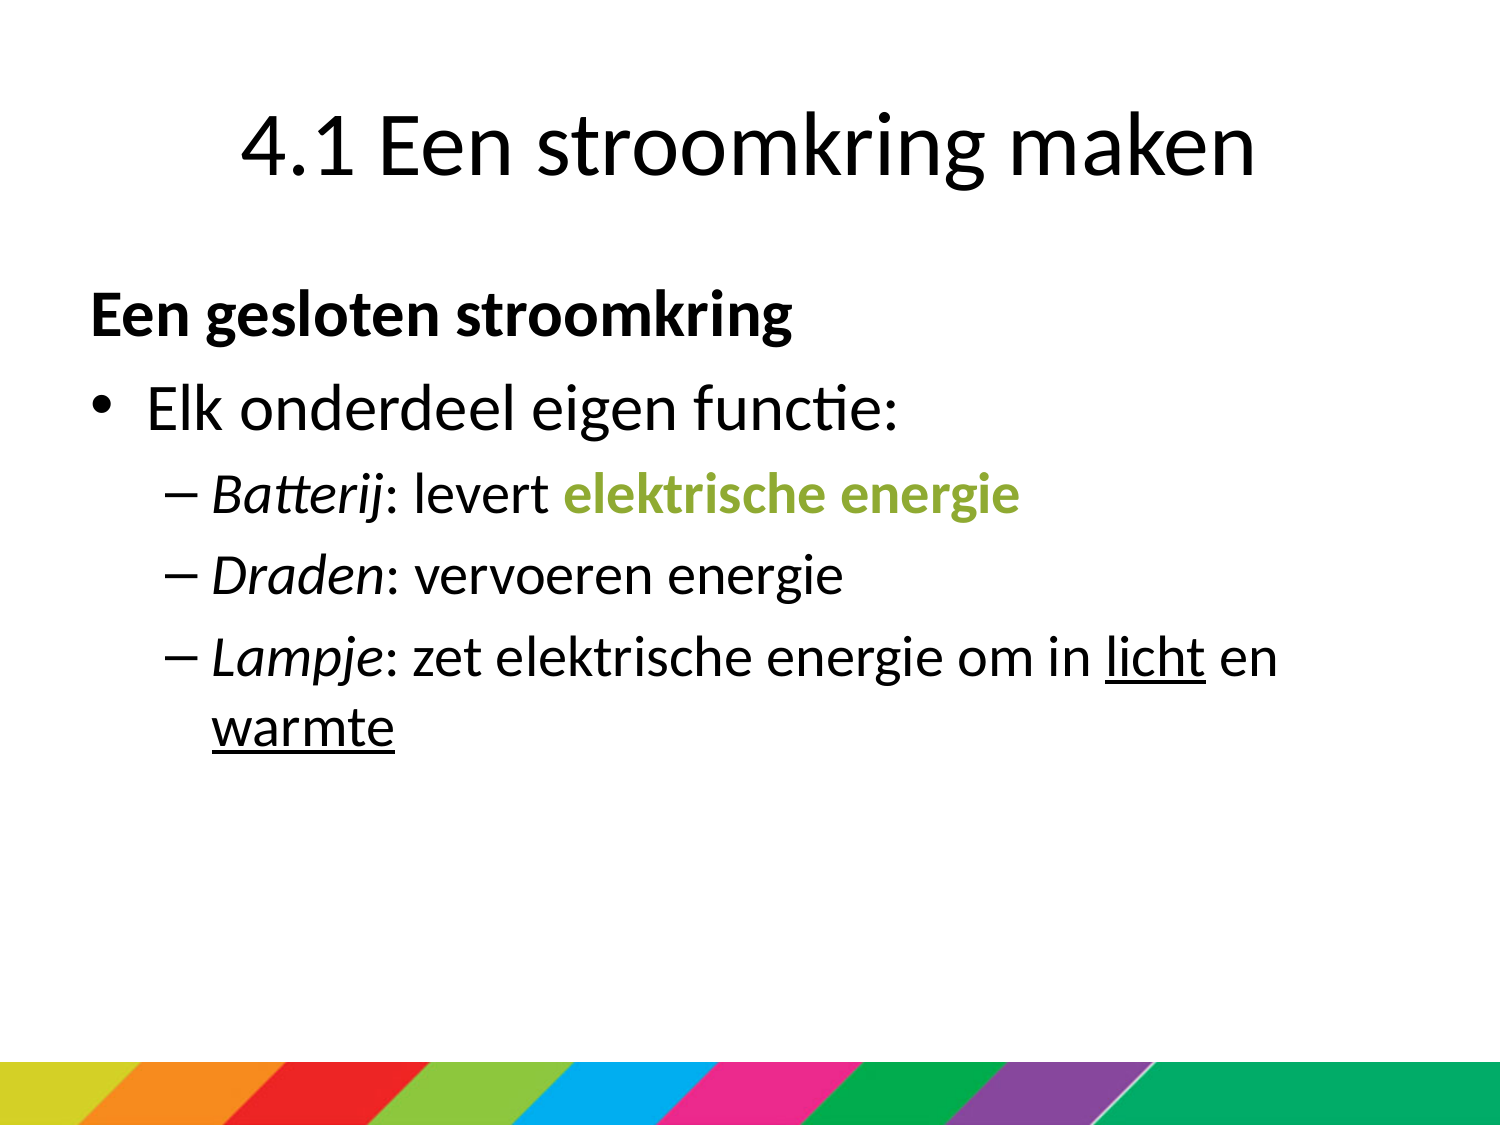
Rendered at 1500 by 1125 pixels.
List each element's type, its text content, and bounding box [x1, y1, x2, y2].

title 4.1 Een stroomkring maken [75, 45, 1425, 233]
picture [656, 1062, 1500, 1125]
picture [0, 1062, 574, 1125]
list Een gesloten stroomkring Elk onderdeel eigen functie: Batterij: levert elektrische energie Draden: vervoeren energie Lampje: zet elektrische energie om in licht en warmte [75, 262, 1425, 1005]
